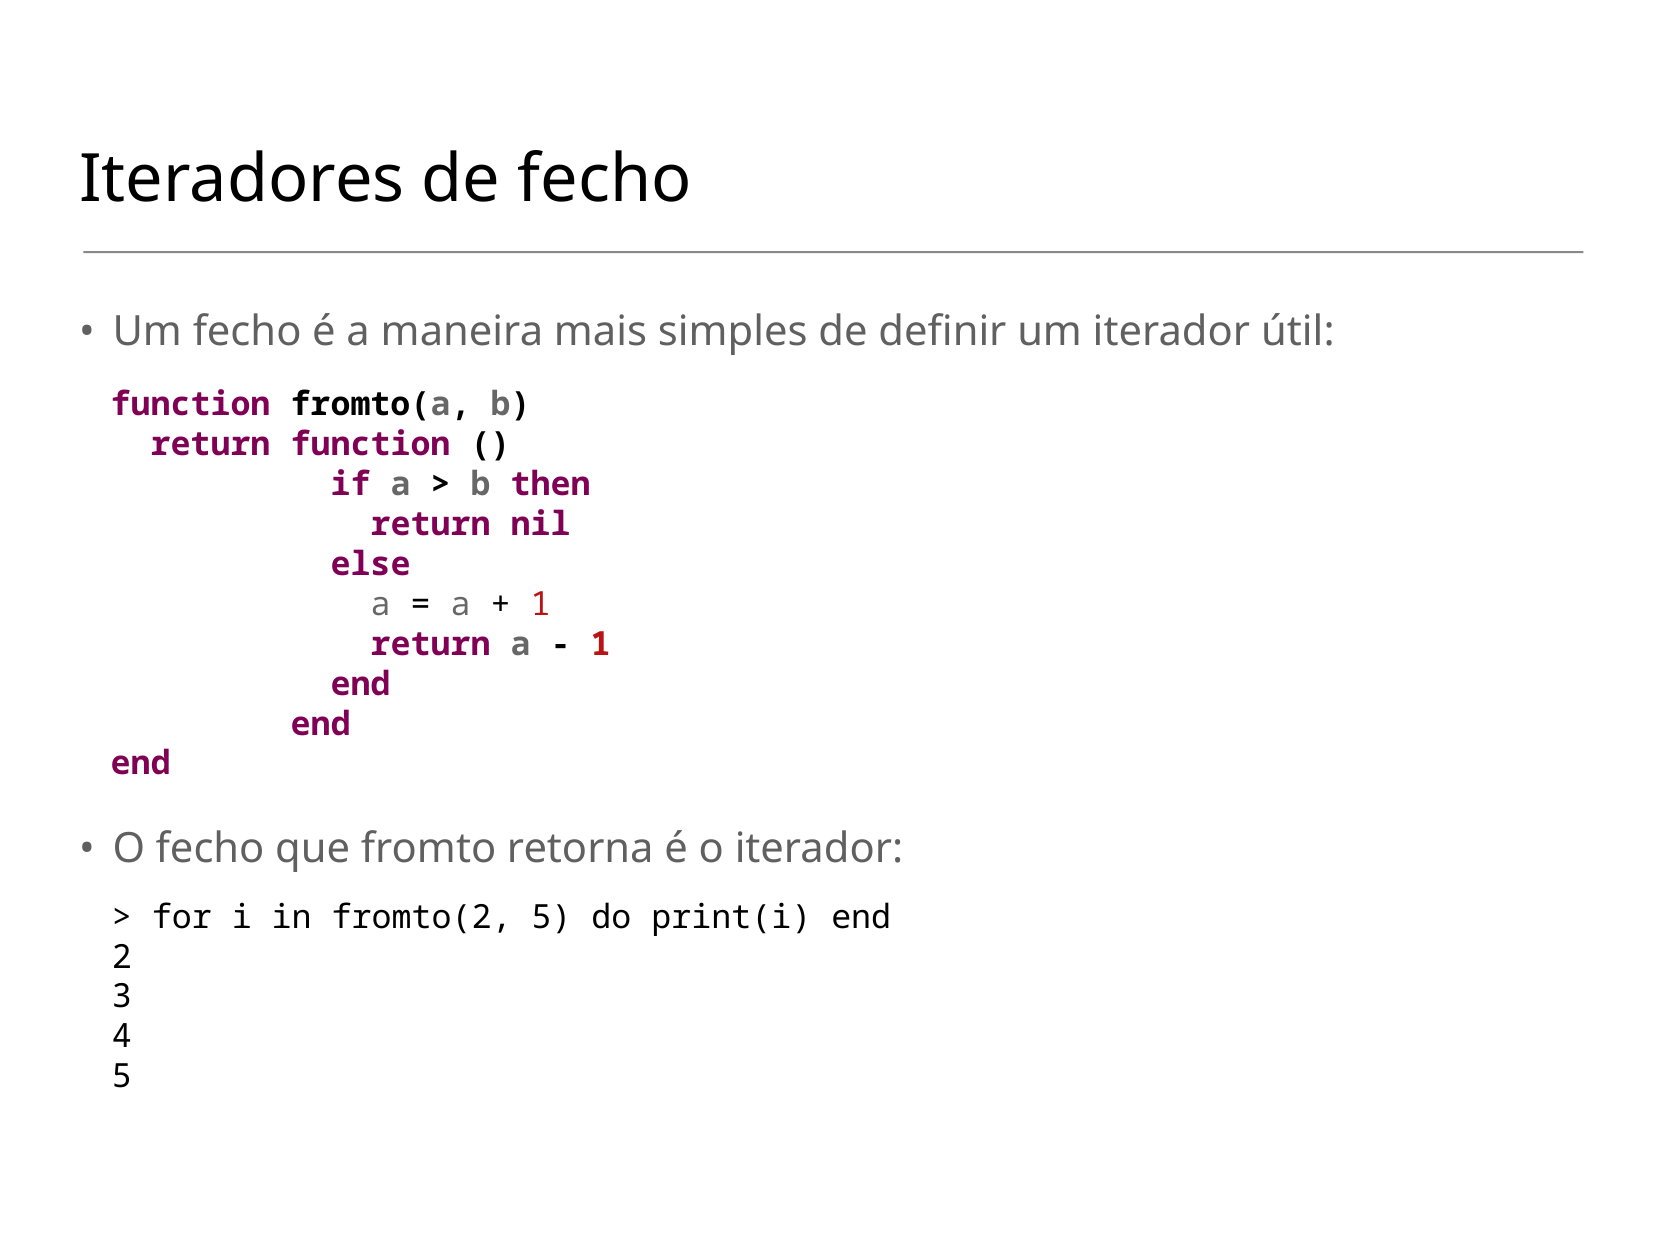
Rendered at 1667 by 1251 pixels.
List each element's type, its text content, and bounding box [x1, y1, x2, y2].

list Um fecho é a maneira mais simples de definir um iterador útil: O fecho que fromto retorna é o iterador: [72, 297, 1594, 1140]
text_box function fromto(a, b) return function () if a > b then return nil else a = a + 1 return a - 1 end end end [95, 374, 930, 789]
text_box > for i in fromto(2, 5) do print(i) end 2 3 4 5 [97, 887, 1085, 1102]
title Iteradores de fecho [72, 41, 1594, 221]
